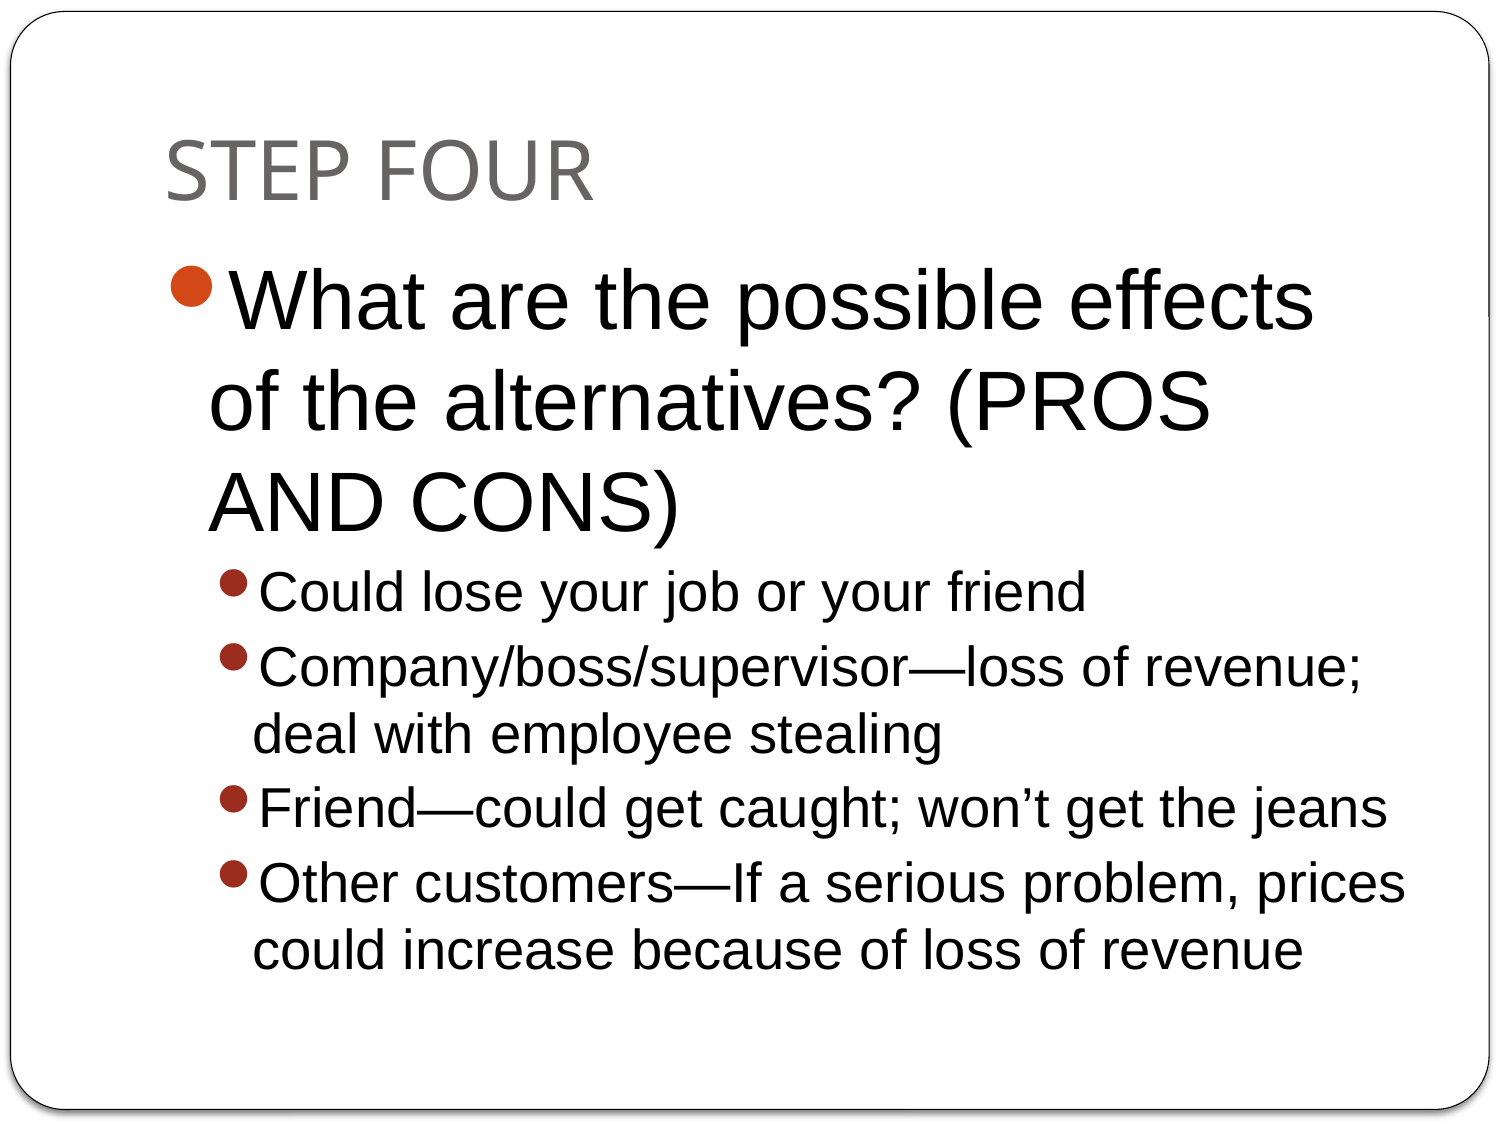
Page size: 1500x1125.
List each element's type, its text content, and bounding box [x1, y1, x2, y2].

title STEP FOUR [150, 45, 1425, 233]
list What are the possible effects of the alternatives? (PROS AND CONS) Could lose your job or your friend Company/boss/supervisor—loss of revenue; deal with employee stealing Friend—could get caught; won’t get the jeans Other customers—If a serious problem, prices could increase because of loss of revenue [150, 237, 1425, 1063]
